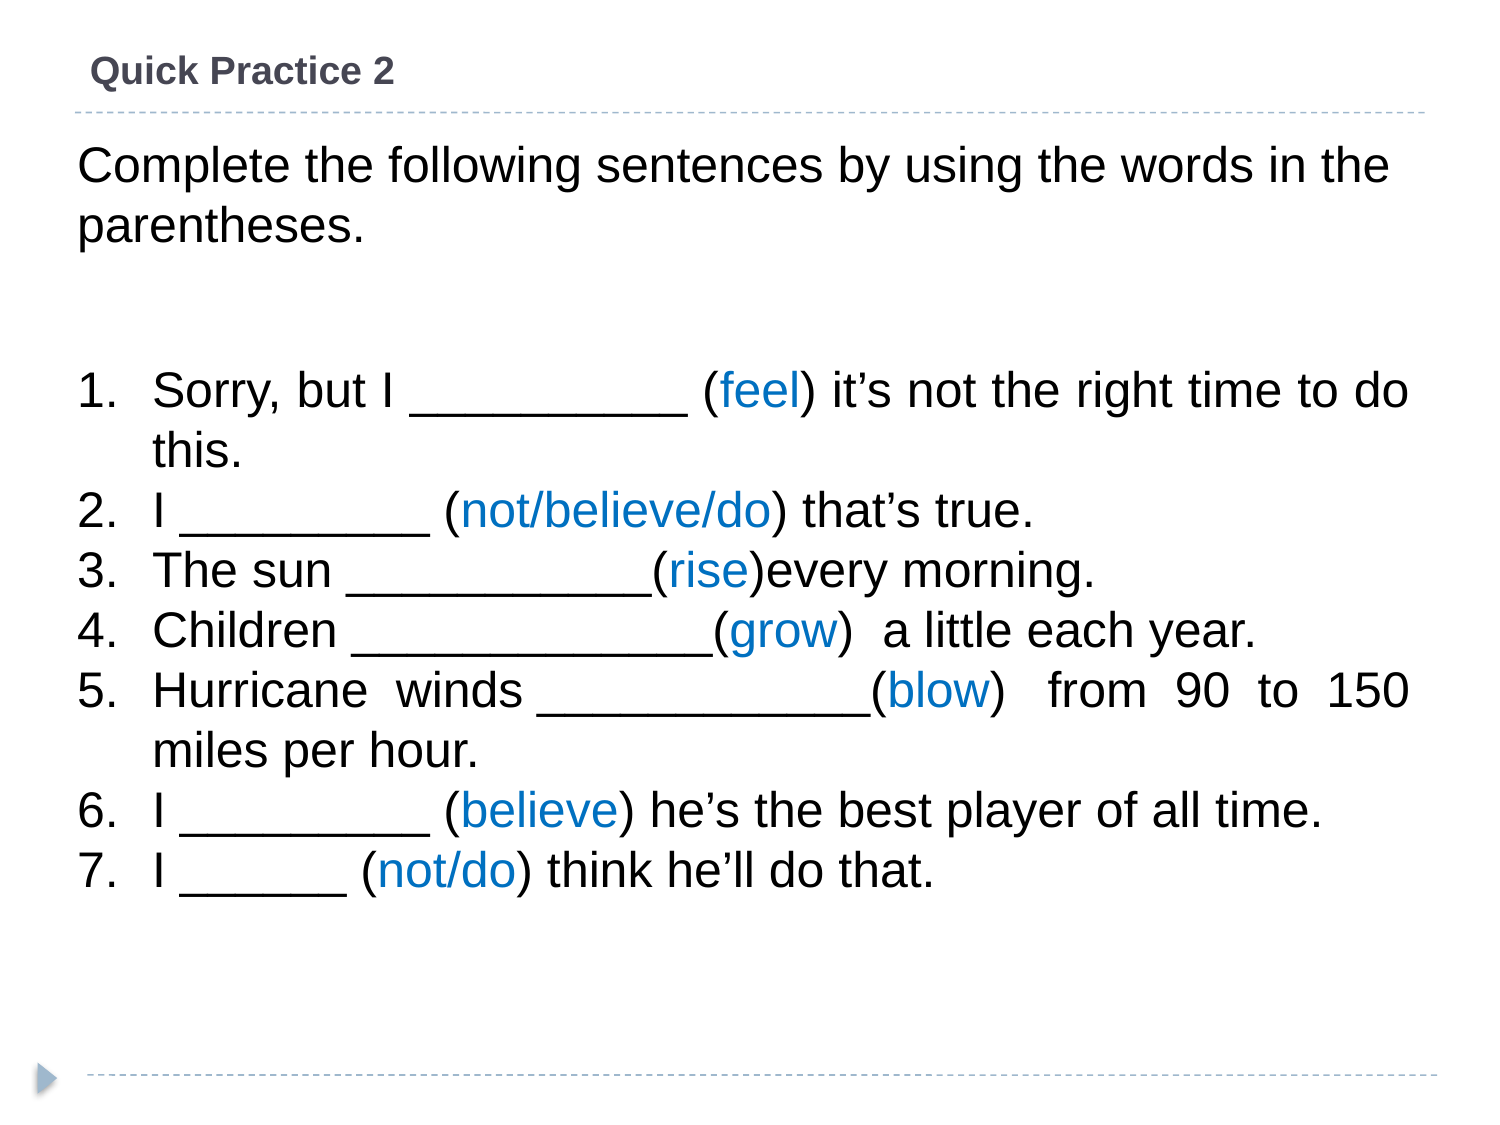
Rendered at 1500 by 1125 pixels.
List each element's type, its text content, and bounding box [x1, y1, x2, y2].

text_box Complete the following sentences by using the words in the parentheses. Sorry, but I __________ (feel) it’s not the right time to do this. I _________ (not/believe/do) that’s true. The sun ___________(rise)every morning. Children _____________(grow) a little each year. Hurricane winds ____________(blow) from 90 to 150 miles per hour. I _________ (believe) he’s the best player of all time. I ______ (not/do) think he’ll do that. [62, 124, 1425, 950]
title Quick Practice 2 [75, 37, 1425, 100]
